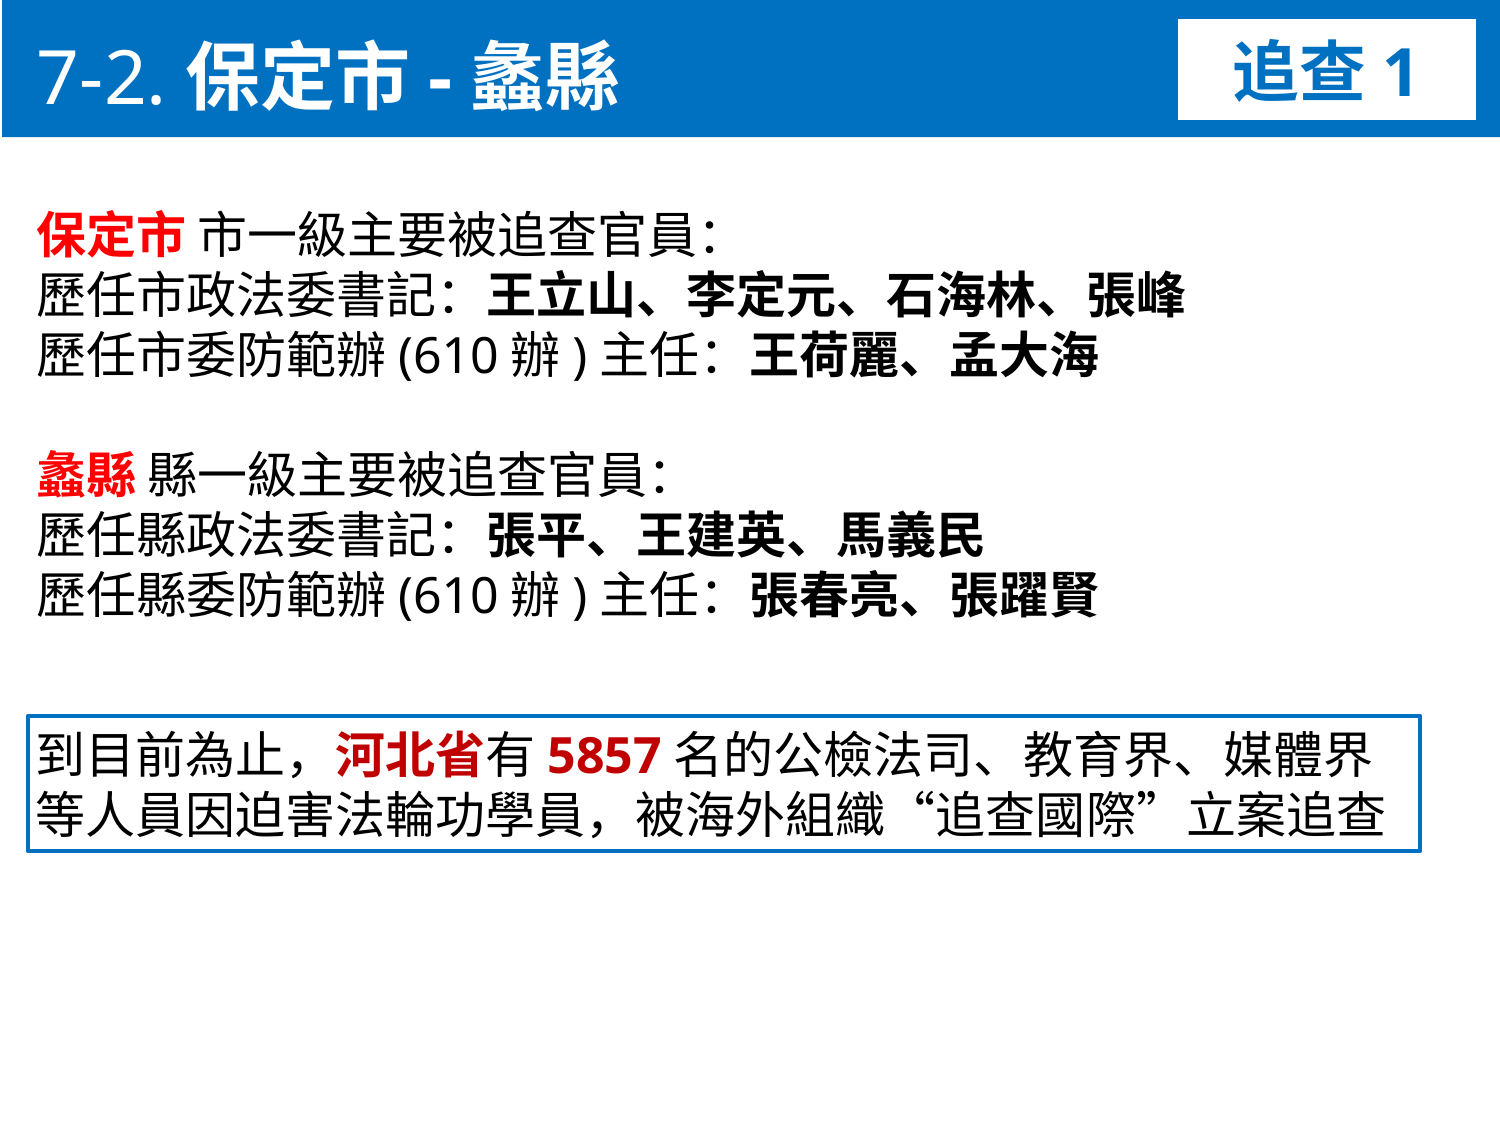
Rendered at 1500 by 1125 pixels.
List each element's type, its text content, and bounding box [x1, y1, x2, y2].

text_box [1174, 14, 1479, 125]
text_box 保定市 市一級主要被追查官員： 歷任市政法委書記：王立山、李定元、石海林、張峰 歷任市委防範辦(610辦)主任：王荷麗、孟大海 蠡縣 縣一級主要被追查官員： 歷任縣政法委書記：張平、王建英、馬義民 歷任縣委防範辦(610辦)主任：張春亮、張躍賢 [28, 196, 1420, 691]
text_box 到目前為止，河北省有5857名的公檢法司、教育界、媒體界等人員因迫害法輪功學員，被海外組織“追查國際”立案追查 [28, 715, 1420, 851]
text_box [1, 0, 1500, 138]
